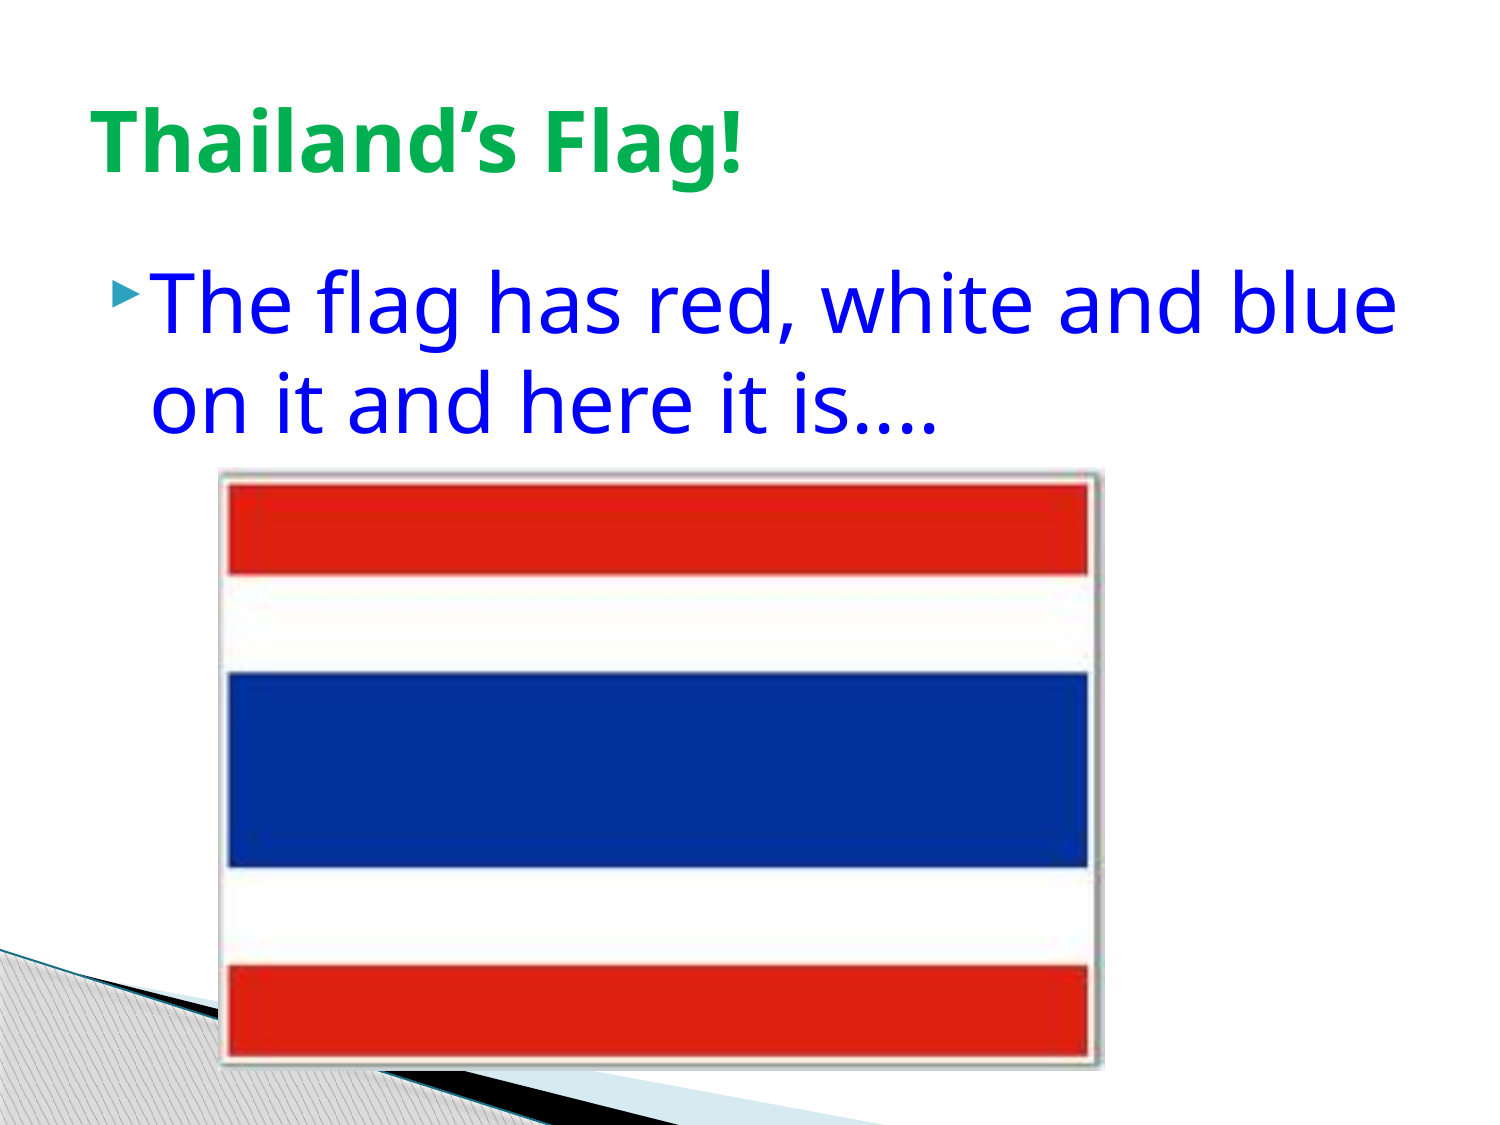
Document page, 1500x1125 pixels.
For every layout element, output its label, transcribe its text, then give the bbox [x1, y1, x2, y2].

picture [218, 467, 1105, 1071]
list The flag has red, white and blue on it and here it is.... [75, 243, 1425, 986]
title Thailand’s Flag! [75, 45, 1425, 233]
